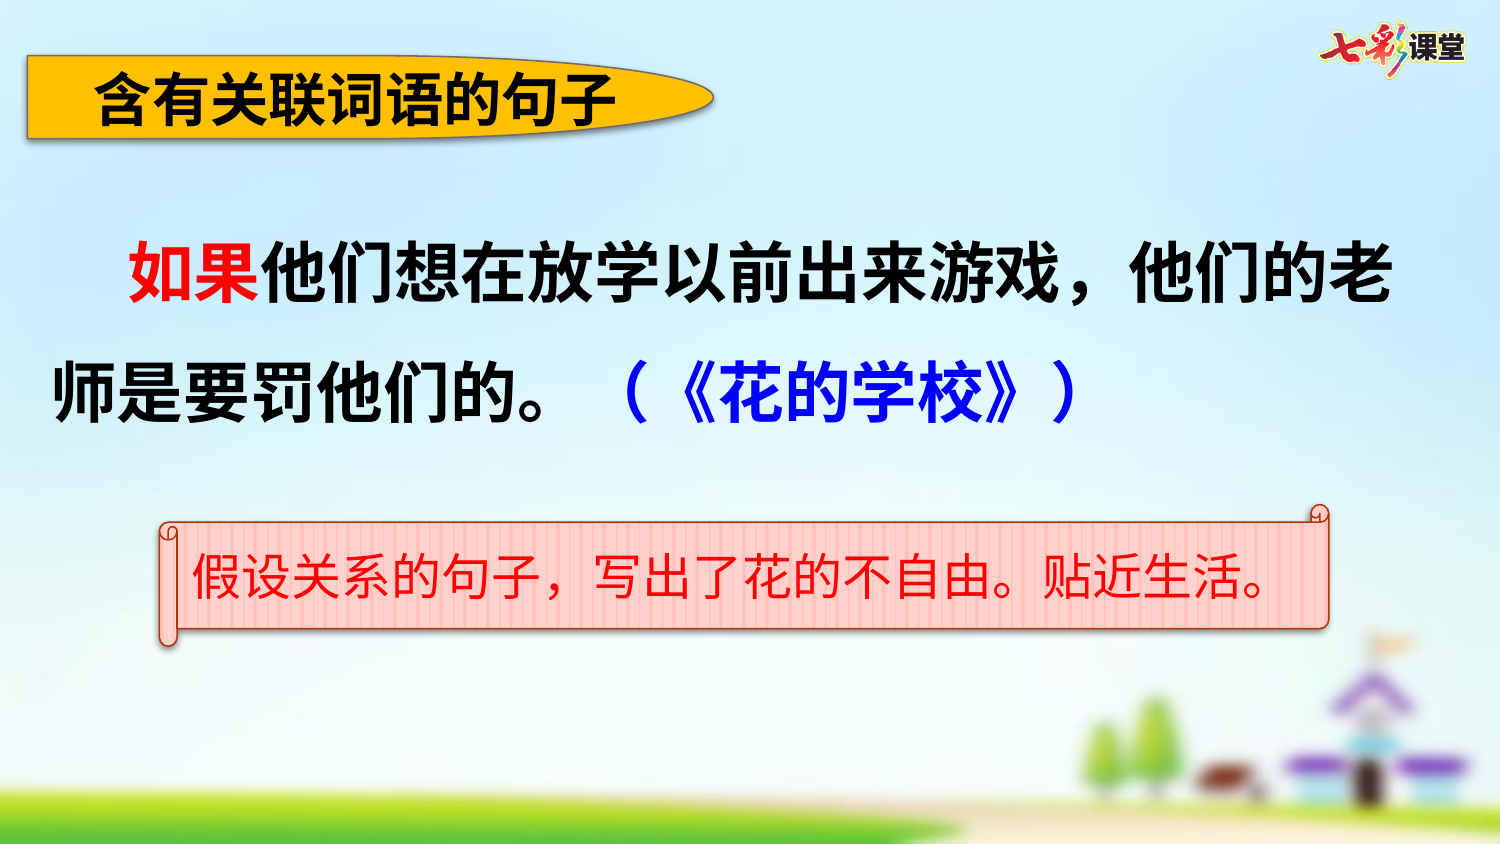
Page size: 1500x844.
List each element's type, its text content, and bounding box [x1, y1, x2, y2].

text_box 如果他们想在放学以前出来游戏，他们的老师是要罚他们的。（《花的学校》） [35, 183, 1471, 438]
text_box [0, 55, 714, 211]
picture [0, 0, 1500, 844]
text_box 假设关系的句子，写出了花的不自由。贴近生活。 [158, 503, 1330, 647]
